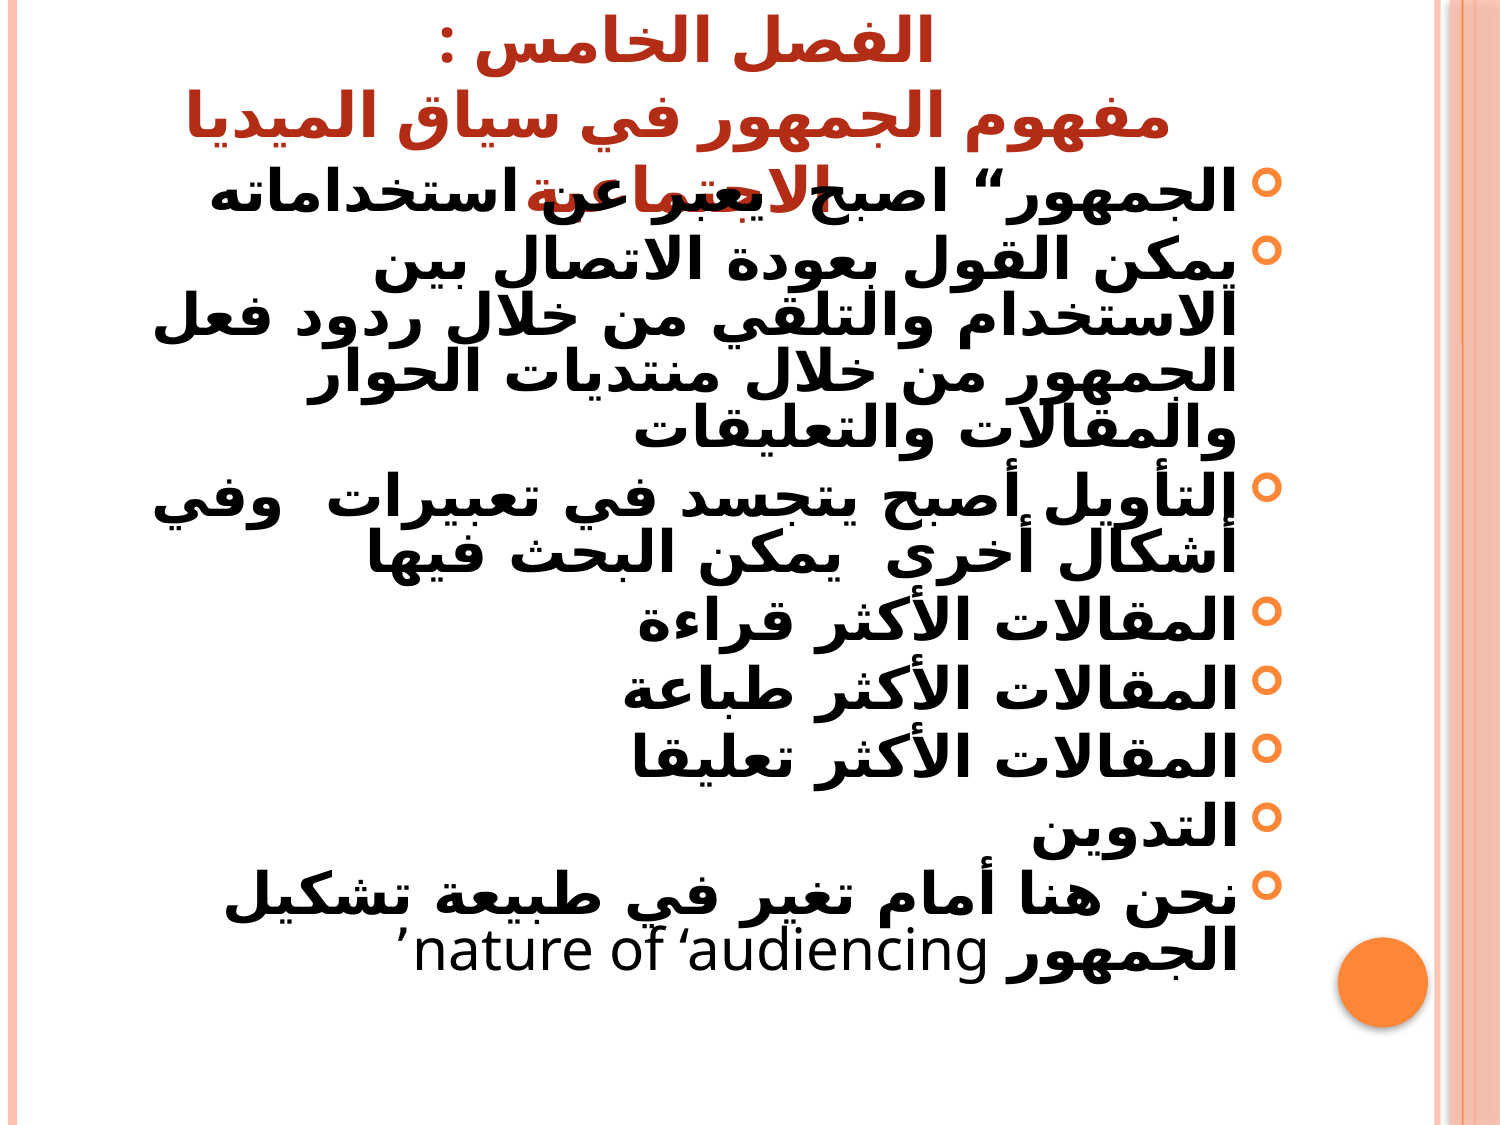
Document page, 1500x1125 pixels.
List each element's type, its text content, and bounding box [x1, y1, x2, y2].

title الفصل الخامس : مفهوم الجمهور في سياق الميديا الاجتماعية [75, 45, 1300, 233]
list الجمهور“ اصبح يعبر عن استخداماته يمكن القول بعودة الاتصال بين الاستخدام والتلقي من خلال ردود فعل الجمهور من خلال منتديات الحوار والمقالات والتعليقات التأويل أصبح يتجسد في تعبيرات وفي أشكال أخرى يمكن البحث فيها المقالات الأكثر قراءة المقالات الأكثر طباعة المقالات الأكثر تعليقا التدوين نحن هنا أمام تغير في طبيعة تشكيل الجمهور nature of ‘audiencing’ [75, 262, 1300, 1062]
